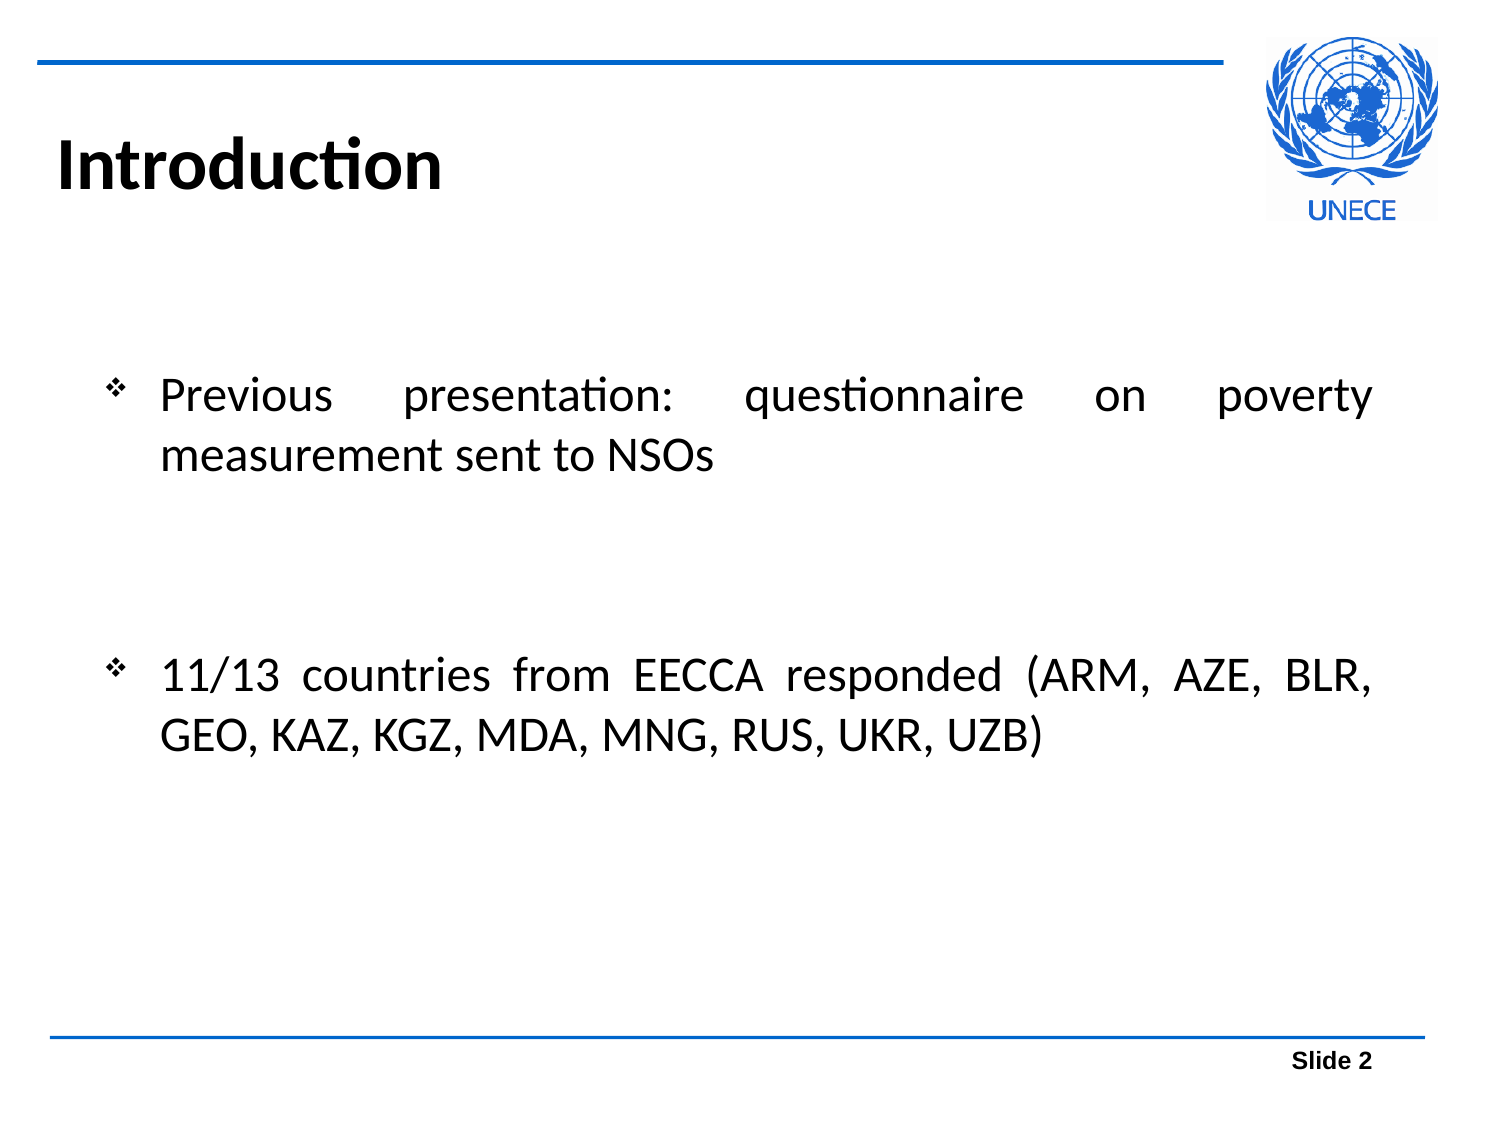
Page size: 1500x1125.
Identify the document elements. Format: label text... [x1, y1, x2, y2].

list Previous presentation: questionnaire on poverty measurement sent to NSOs 11/13 countries from EECCA responded (ARM, AZE, BLR, GEO, KAZ, KGZ, MDA, MNG, RUS, UKR, UZB) [88, 243, 1389, 956]
picture [1266, 37, 1438, 221]
title Introduction [41, 78, 1204, 241]
